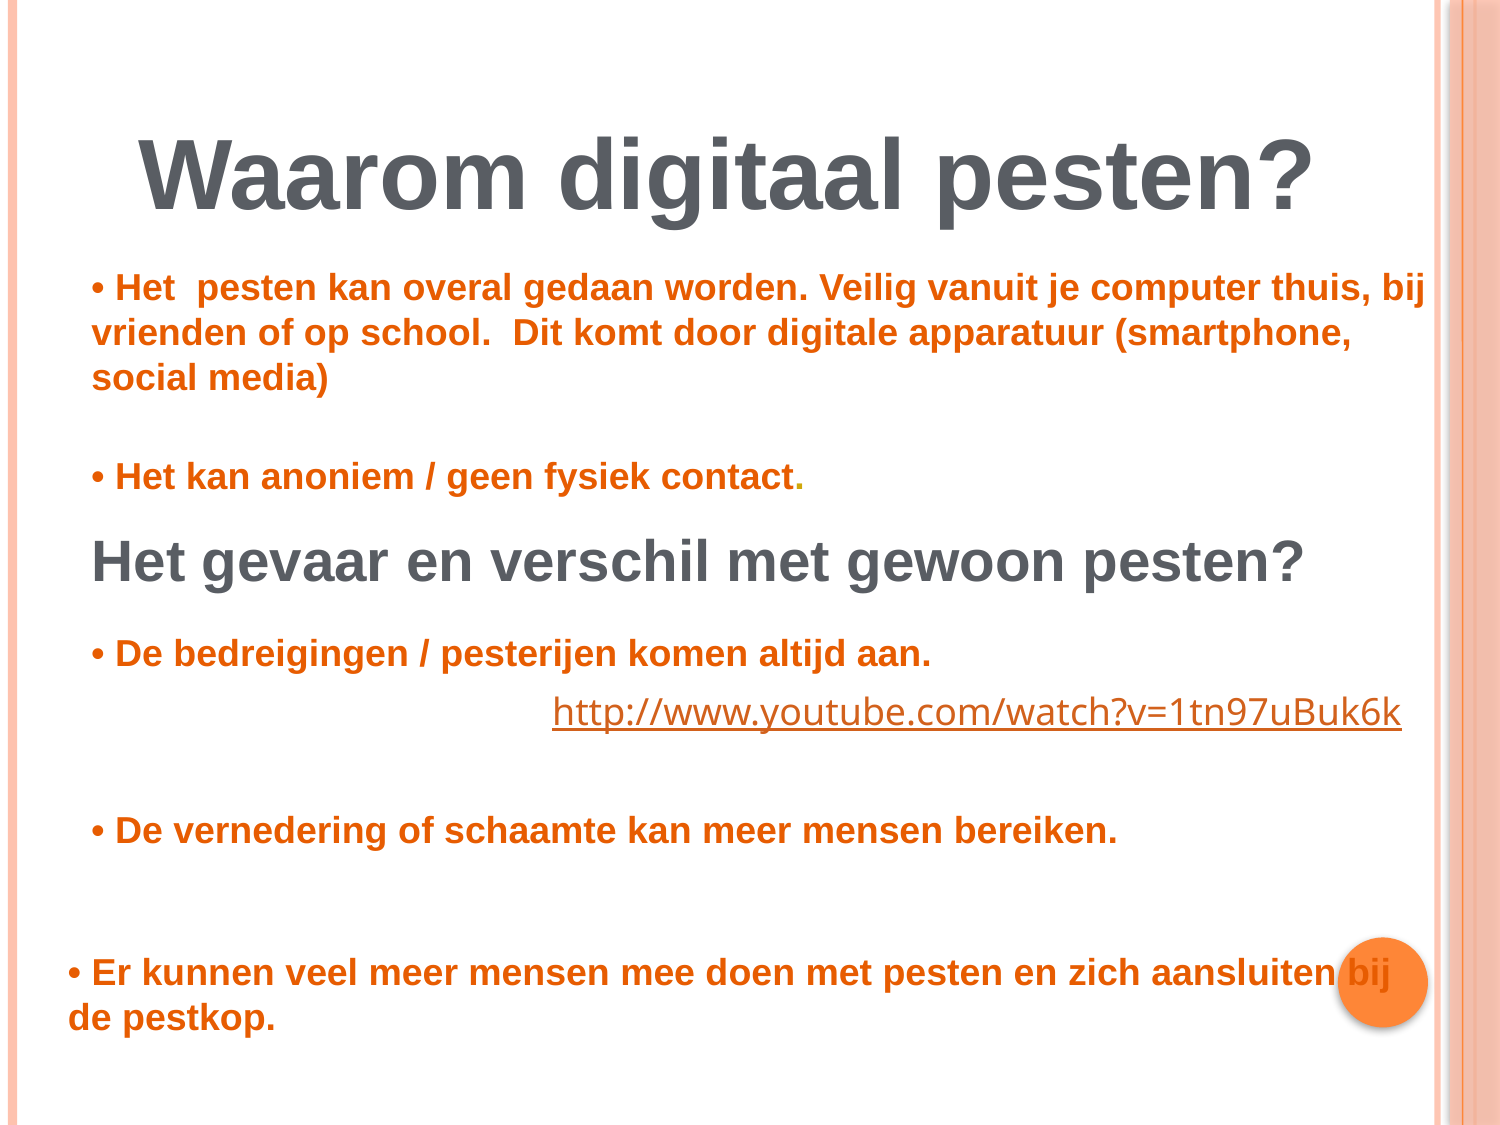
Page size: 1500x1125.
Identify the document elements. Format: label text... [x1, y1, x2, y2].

text_box http://www.youtube.com/watch?v=1tn97uBuk6k [537, 680, 1500, 747]
text_box Waarom digitaal pesten? [123, 101, 1376, 237]
text_box • De bedreigingen / pesterijen komen altijd aan. [76, 621, 1412, 727]
text_box • De vernedering of schaamte kan meer mensen bereiken. [76, 798, 1365, 859]
text_box • Het pesten kan overal gedaan worden. Veilig vanuit je computer thuis, bij vrienden of op school. Dit komt door digitale apparatuur (smartphone, social media) [76, 255, 1447, 405]
text_box • Er kunnen veel meer mensen mee doen met pesten en zich aansluiten bij de pestkop. [53, 940, 1424, 1046]
text_box Het gevaar en verschil met gewoon pesten? [76, 515, 1459, 600]
text_box • Het kan anoniem / geen fysiek contact. [76, 444, 1436, 505]
